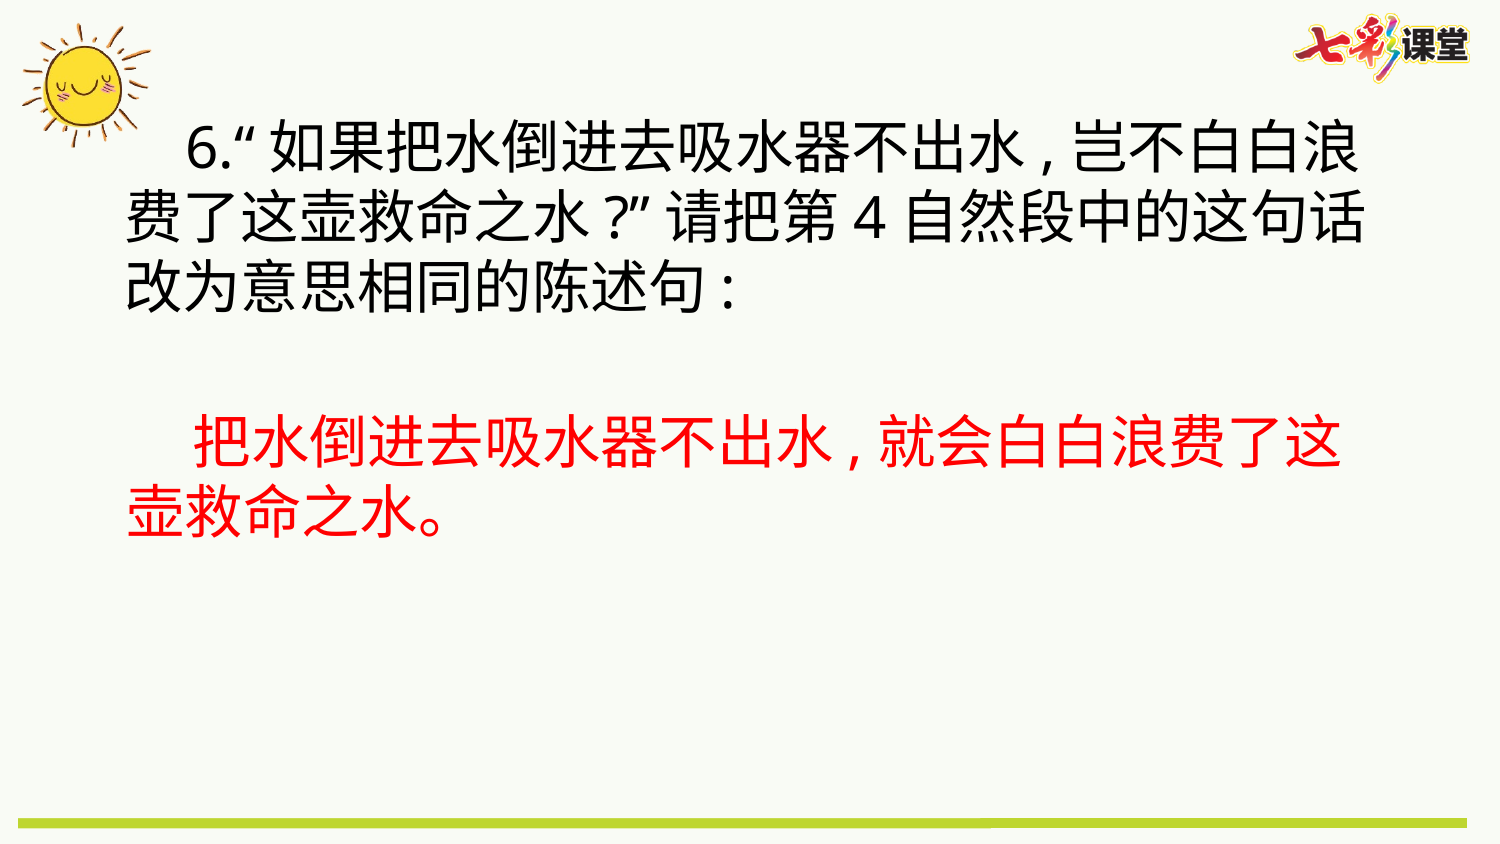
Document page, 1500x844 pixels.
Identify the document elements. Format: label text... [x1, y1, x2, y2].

text_box 把水倒进去吸水器不出水,就会白白浪费了这壶救命之水。 [112, 398, 1391, 553]
text_box 6.“如果把水倒进去吸水器不出水,岂不白白浪费了这壶救命之水?”请把第4自然段中的这句话改为意思相同的陈述句: [109, 102, 1386, 328]
picture [1291, 9, 1472, 87]
picture [18, 771, 1467, 844]
picture [0, 0, 173, 172]
